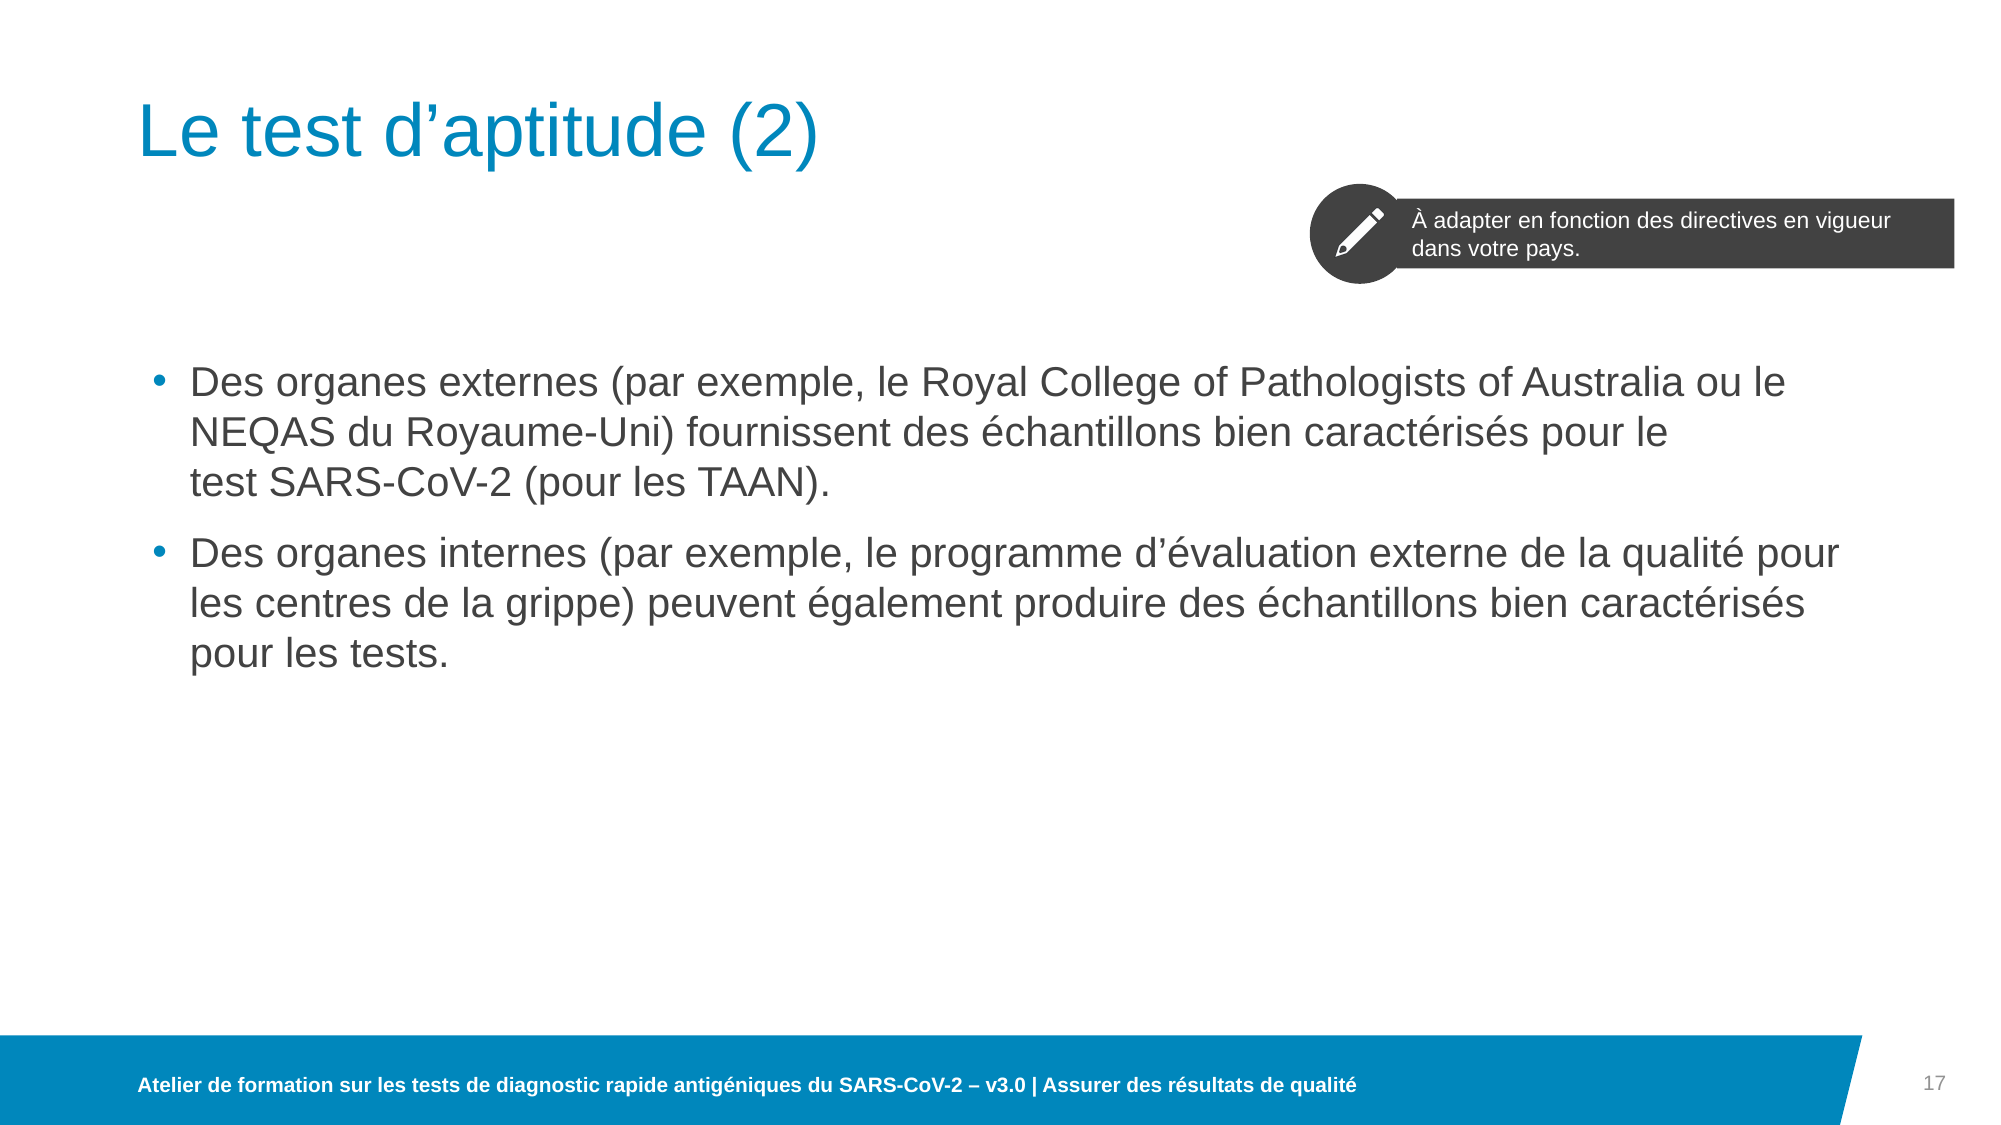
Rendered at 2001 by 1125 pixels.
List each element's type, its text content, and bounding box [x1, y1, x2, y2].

slide_number 17 [1862, 1035, 1947, 1125]
list Des organes externes (par exemple, le Royal College of Pathologists of Australia ou le NEQAS du Royaume-Uni) fournissent des échantillons bien caractérisés pour le test SARS-CoV-2 (pour les TAAN). Des organes internes (par exemple, le programme d’évaluation externe de la qualité pour les centres de la grippe) peuvent également produire des échantillons bien caractérisés pour les tests. [137, 276, 1863, 1005]
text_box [1310, 184, 1955, 283]
footer Atelier de formation sur les tests de diagnostic rapide antigéniques du SARS-CoV-2 – v3.0 | Assurer des résultats de qualité [137, 1042, 1442, 1125]
title Le test d’aptitude (2) [137, 17, 1863, 173]
